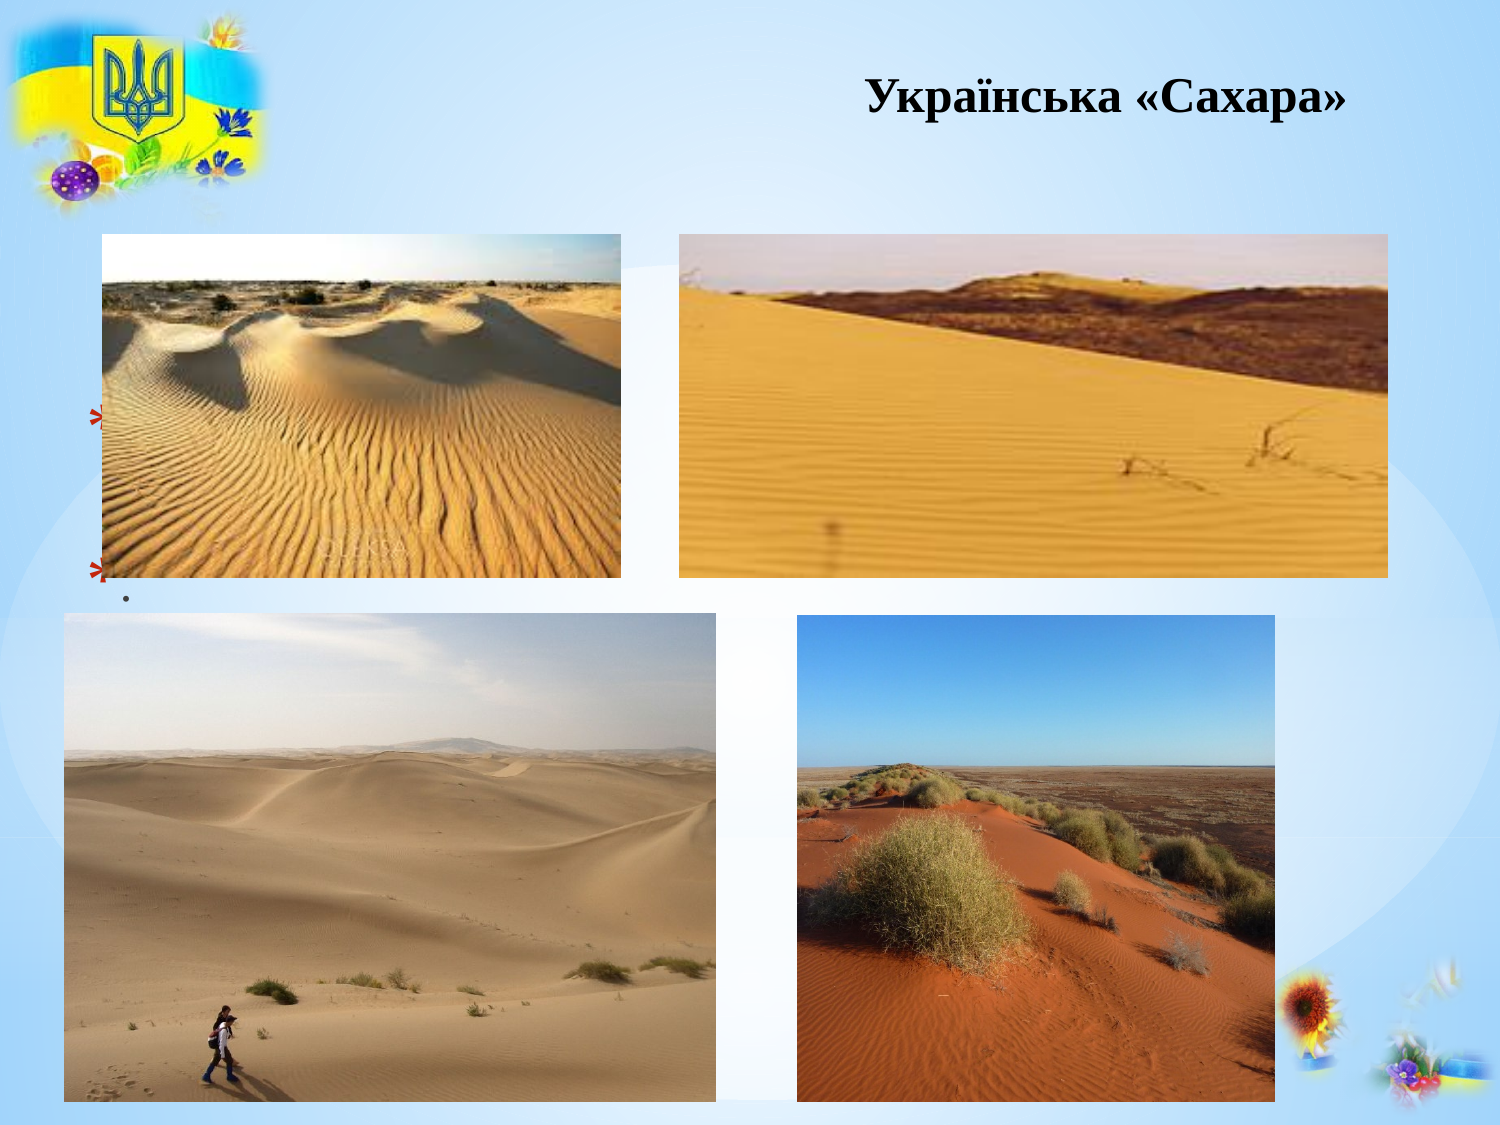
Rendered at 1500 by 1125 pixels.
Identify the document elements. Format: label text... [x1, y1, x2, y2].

picture [64, 613, 716, 1102]
picture [679, 233, 1389, 578]
list . . [64, 290, 1424, 864]
picture [0, 0, 621, 578]
picture [796, 614, 1500, 1125]
title Українська «Сахара» [294, 54, 1363, 126]
